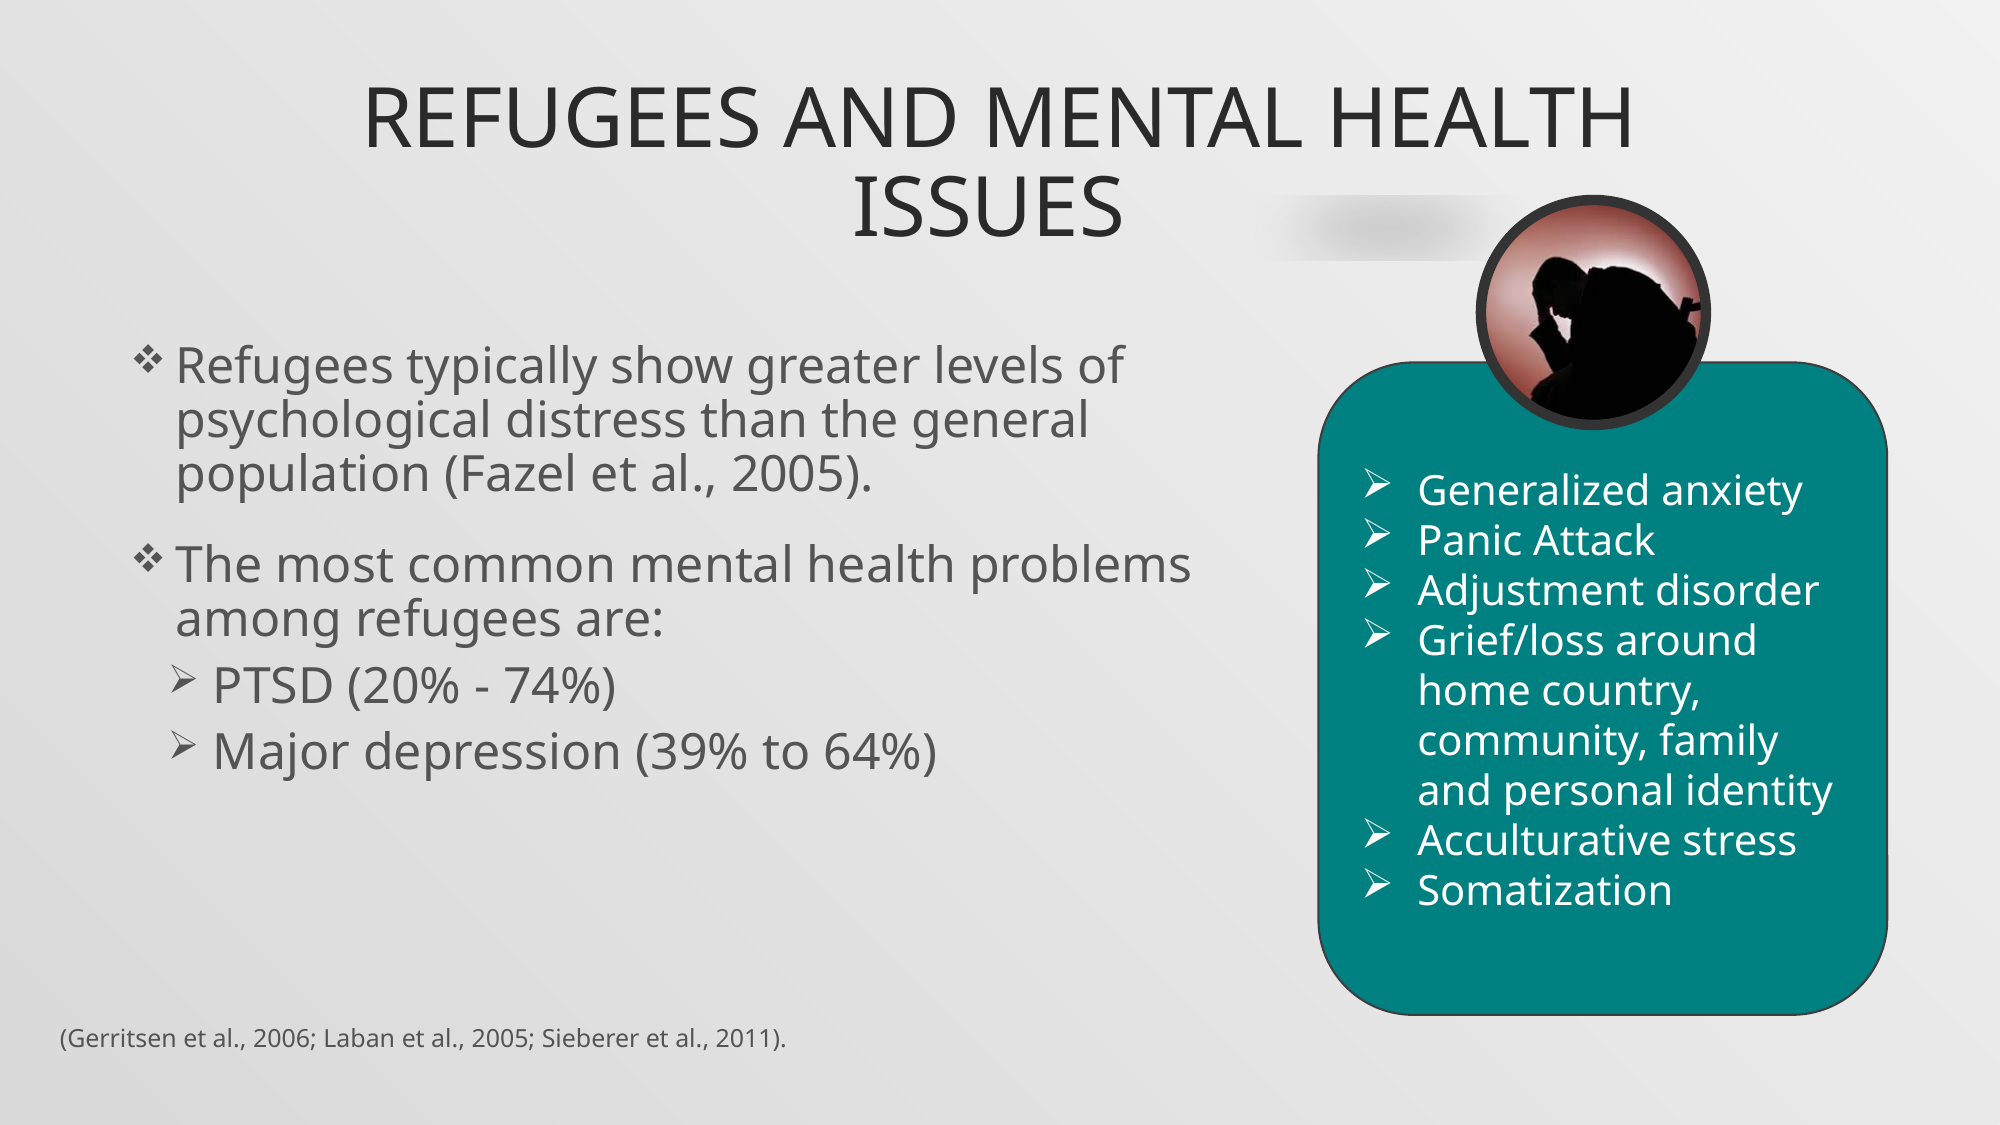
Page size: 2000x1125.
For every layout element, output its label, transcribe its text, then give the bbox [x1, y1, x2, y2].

text_box Generalized anxiety Panic Attack Adjustment disorder Grief/loss around home country, community, family and personal identity Acculturative stress Somatization [1317, 361, 1889, 1016]
list Refugees typically show greater levels of psychological distress than the general population (Fazel et al., 2005). The most common mental health problems among refugees are: PTSD (20% - 74%) Major depression (39% to 64%) [115, 332, 1278, 945]
picture [1480, 199, 1706, 425]
title Refugees and Mental Health Issues [199, 45, 1800, 263]
text_box (Gerritsen et al., 2006; Laban et al., 2005; Sieberer et al., 2011). [0, 1014, 1238, 1060]
